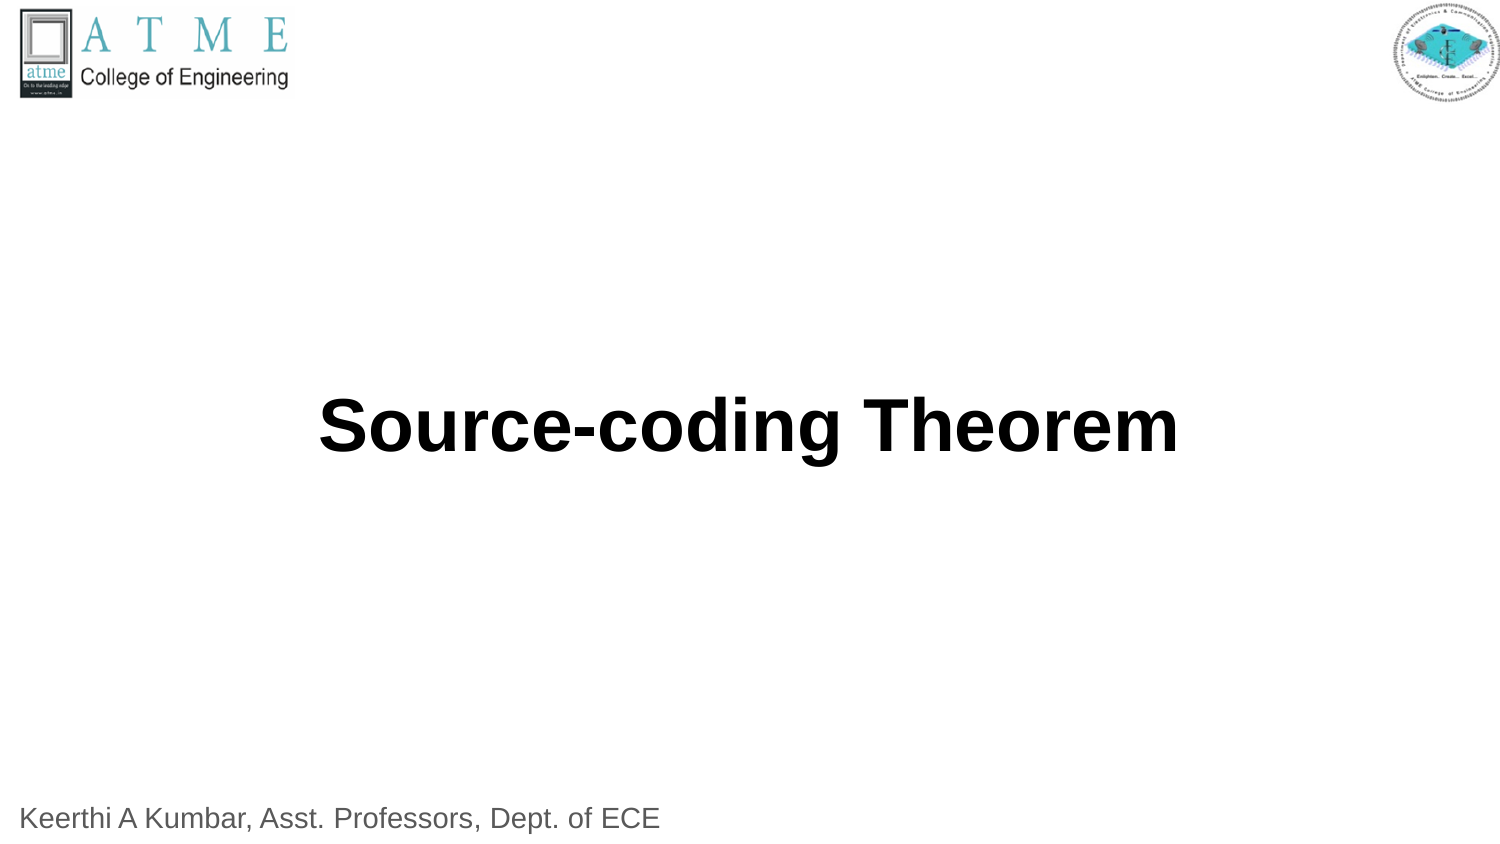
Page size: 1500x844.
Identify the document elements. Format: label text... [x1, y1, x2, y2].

picture [17, 6, 295, 99]
title Source-coding Theorem [51, 352, 1449, 491]
picture [1389, 1, 1500, 104]
